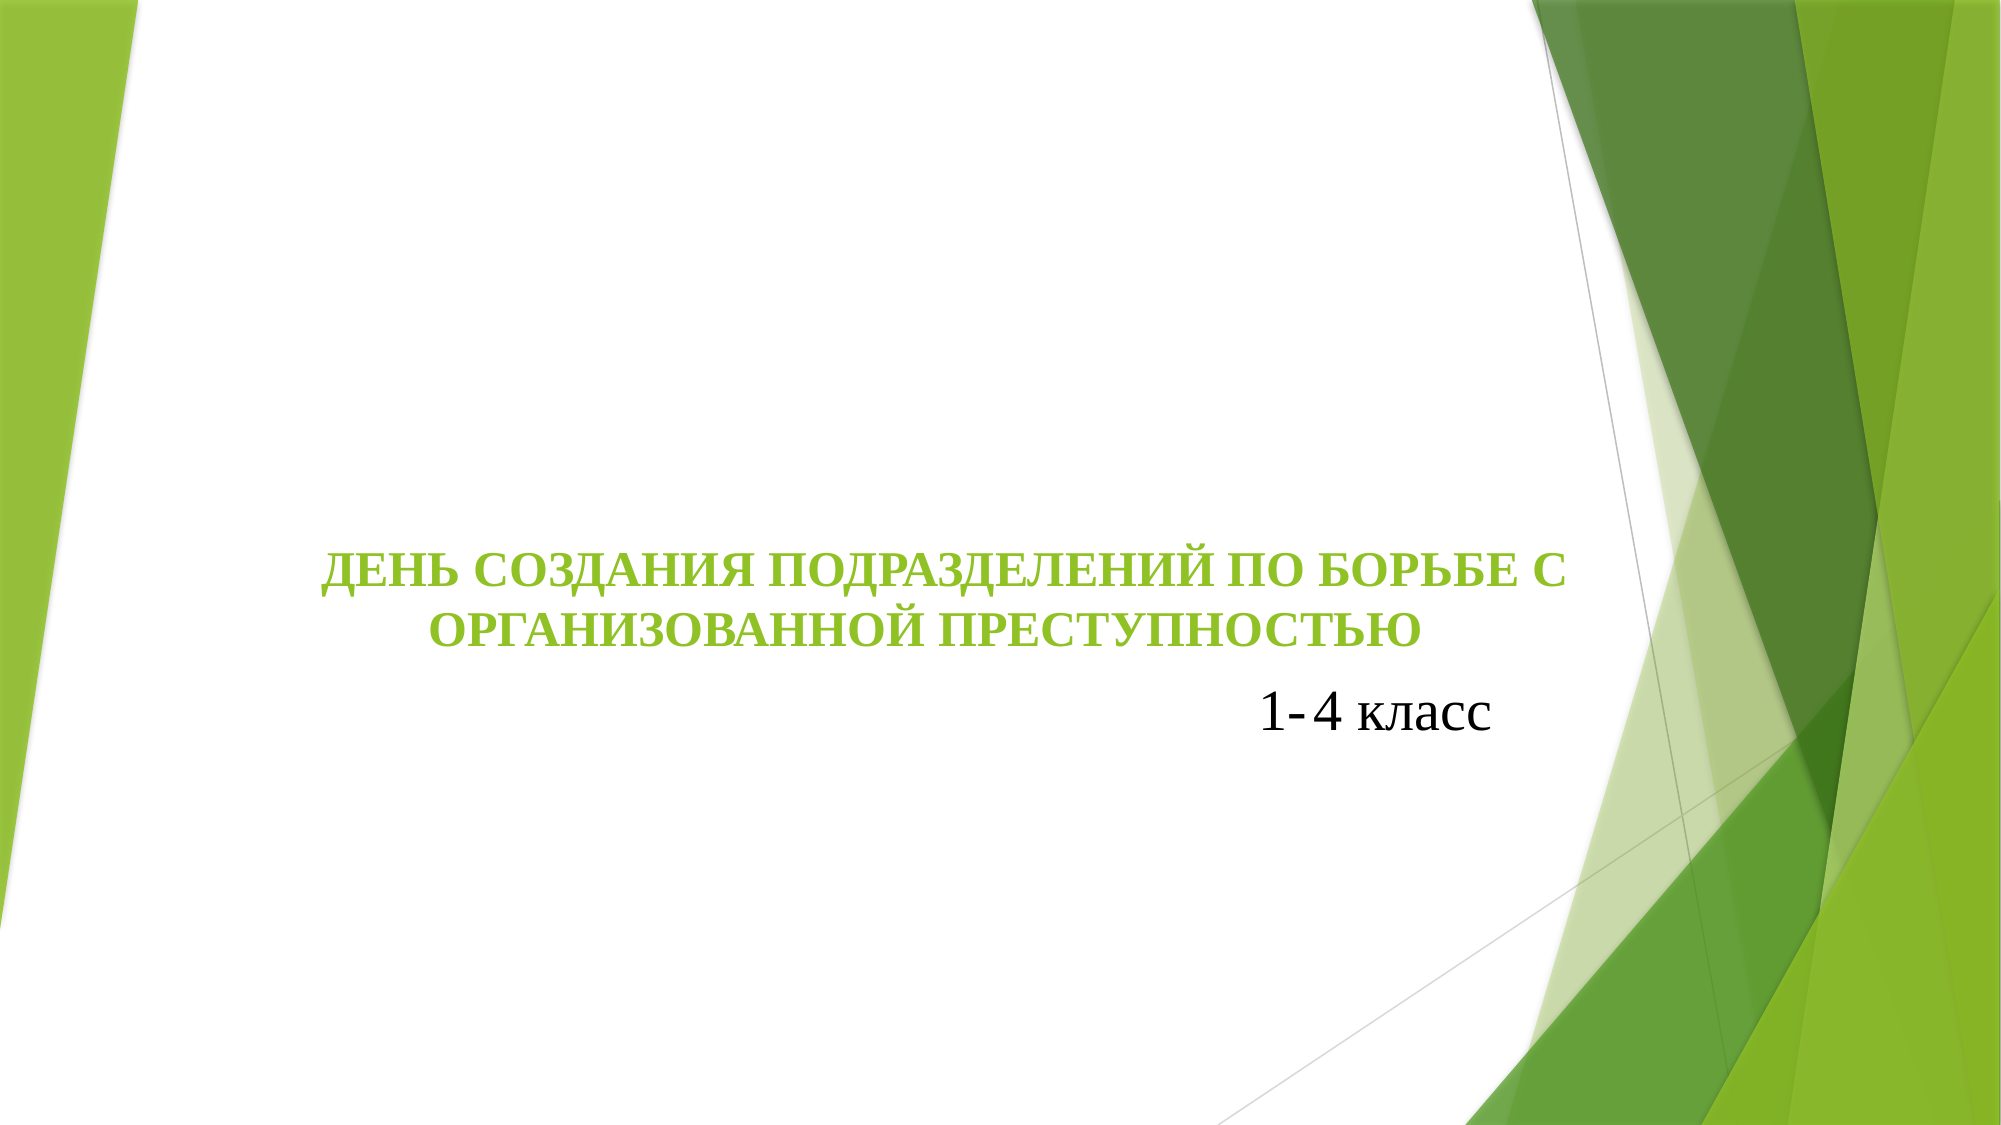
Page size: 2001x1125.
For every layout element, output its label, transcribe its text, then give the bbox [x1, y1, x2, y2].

subtitle 1- 4 класс [247, 664, 1522, 845]
title ДЕНЬ СОЗДАНИЯ ПОДРАЗДЕЛЕНИЙ ПО БОРЬБЕ С ОРГАНИЗОВАННОЙ ПРЕСТУПНОСТЬЮ [247, 394, 1643, 665]
